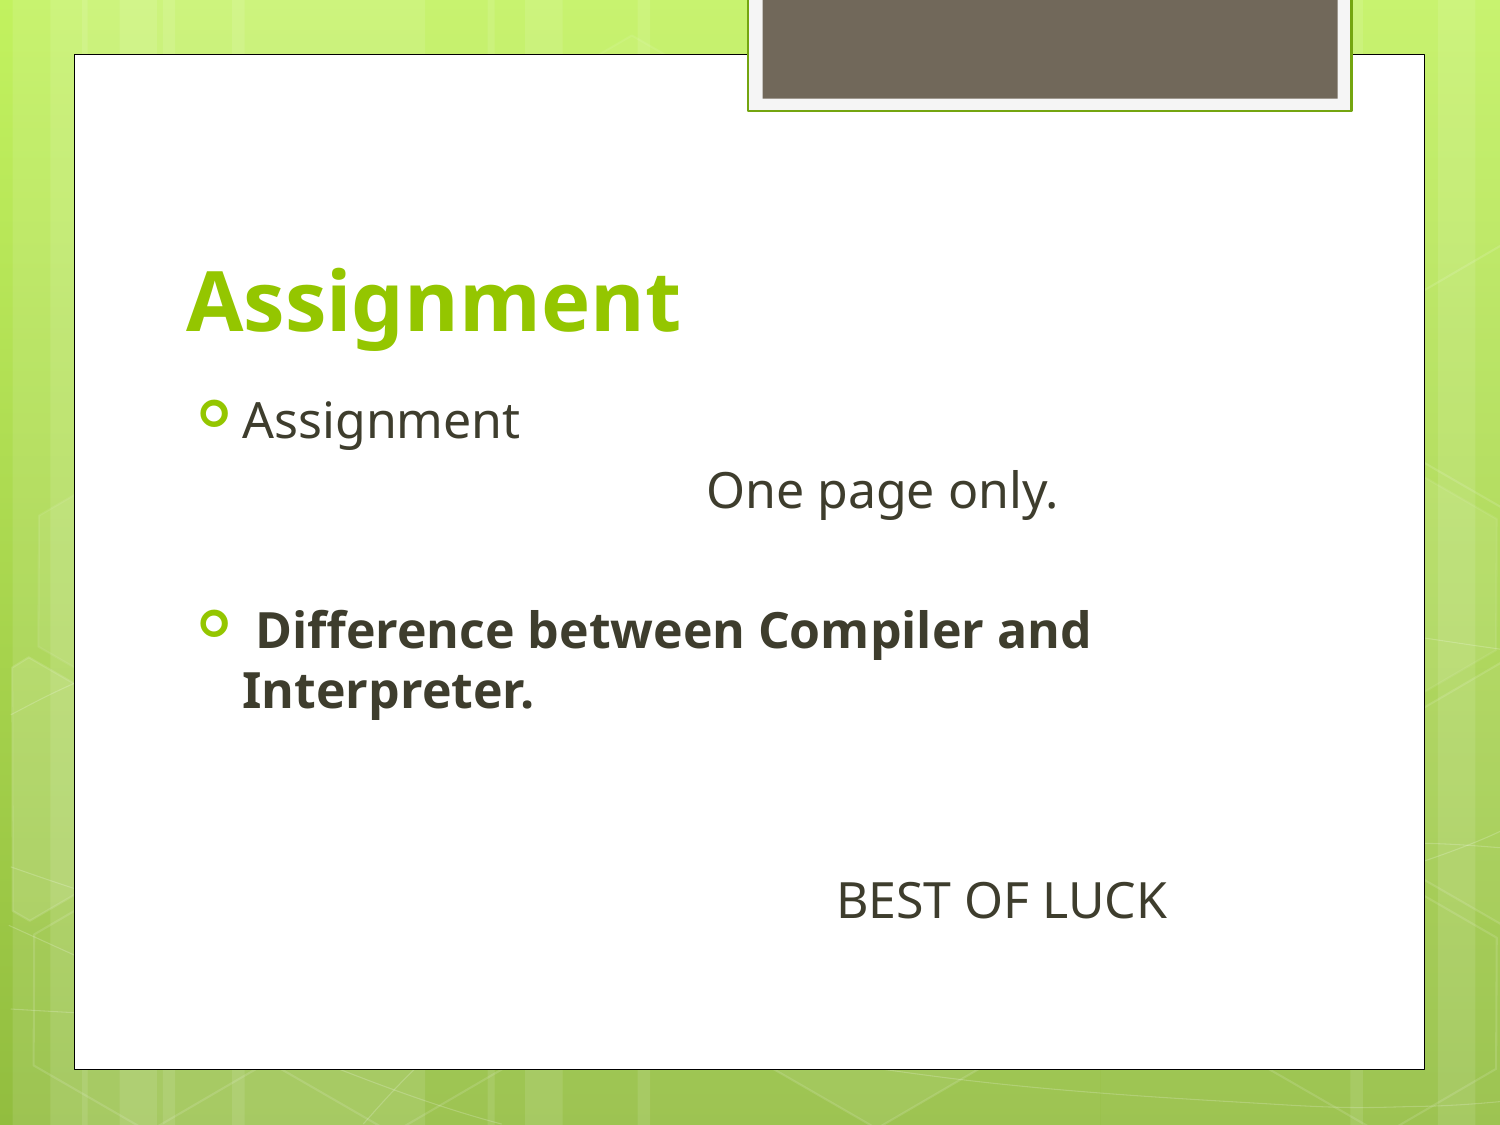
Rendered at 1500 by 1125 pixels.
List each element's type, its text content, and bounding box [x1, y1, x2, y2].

list Assignment One page only. Difference between Compiler and Interpreter. BEST OF LUCK [171, 381, 1283, 957]
title Assignment [171, 168, 1324, 357]
